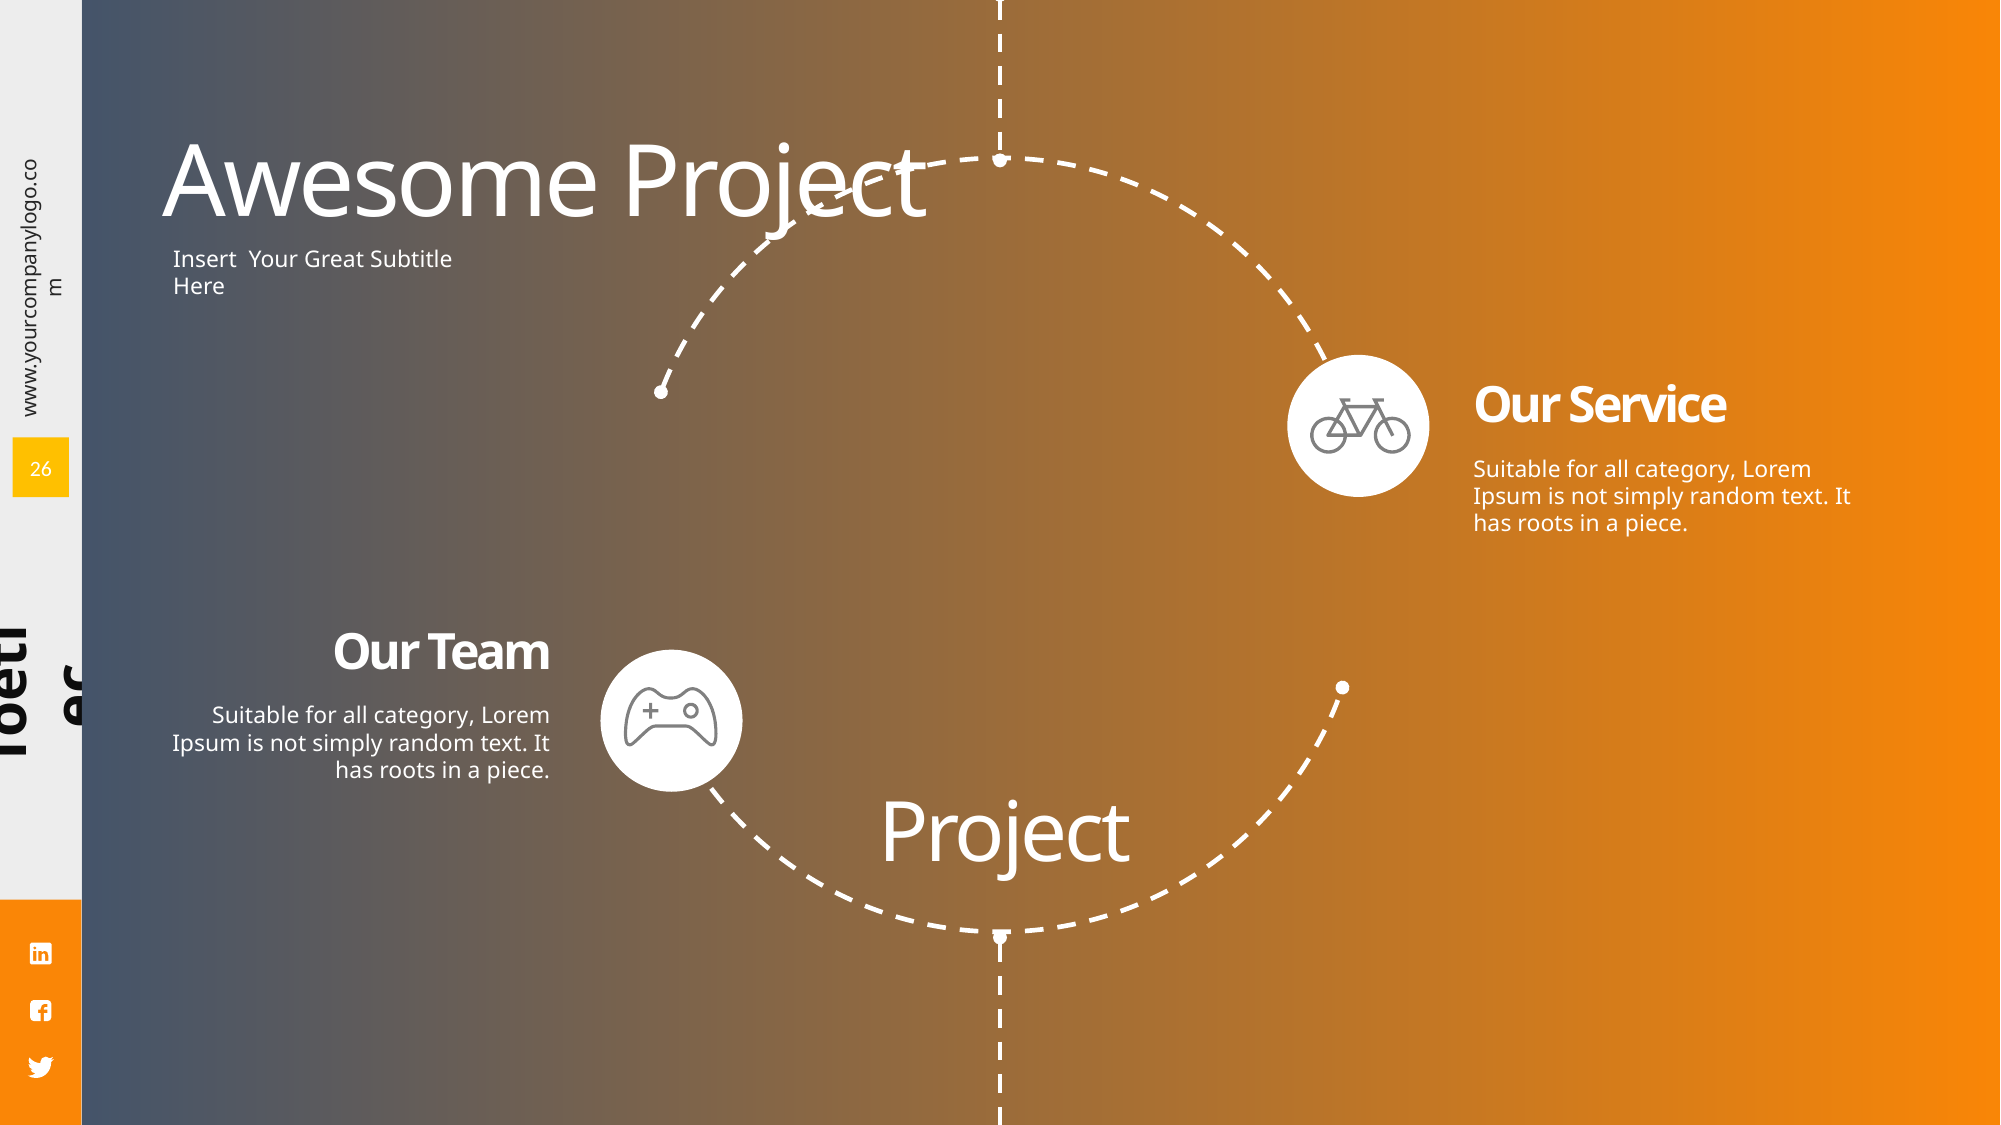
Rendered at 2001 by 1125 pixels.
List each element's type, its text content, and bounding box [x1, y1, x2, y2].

picture [81, 0, 2000, 1125]
slide_number 26 [12, 437, 69, 498]
